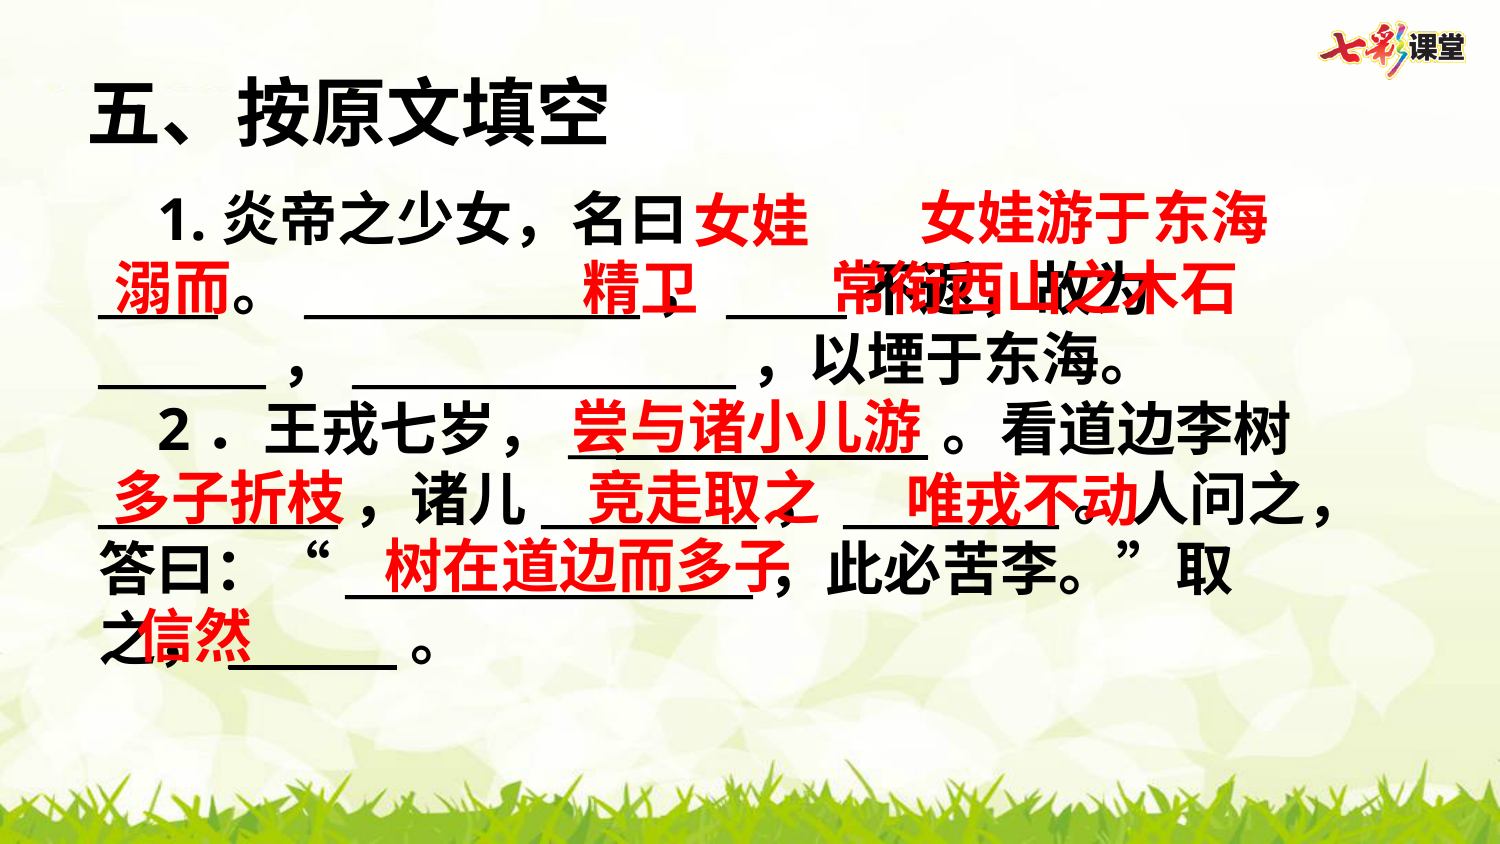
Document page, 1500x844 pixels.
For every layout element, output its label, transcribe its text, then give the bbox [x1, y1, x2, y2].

text_box 多子折枝 [98, 453, 393, 539]
text_box 五、按原文填空 [71, 57, 1355, 163]
text_box 唯戎不动 [891, 455, 1164, 541]
text_box 常衔西山之木石 [815, 243, 1289, 329]
text_box 女娃游于东海 [904, 173, 1317, 259]
text_box 树在道边而多子 [369, 522, 814, 607]
text_box 信然 [121, 592, 287, 677]
picture [0, 0, 1500, 844]
text_box 尝与诸小儿游 [557, 383, 1013, 468]
text_box 溺而 [100, 243, 288, 329]
text_box 精卫 [567, 243, 743, 329]
text_box 竞走取之 [572, 453, 857, 539]
text_box 1.炎帝之少女，名曰_____。______________，_____不返，故为_______，________________，以堙于东海。 2．王戎七岁，_______________。看道边李树__________，诸儿_________，_________。人问之，答曰：“_________________，此必苦李。”取之，_______。 [83, 174, 1412, 680]
text_box 女娃 [678, 176, 891, 262]
